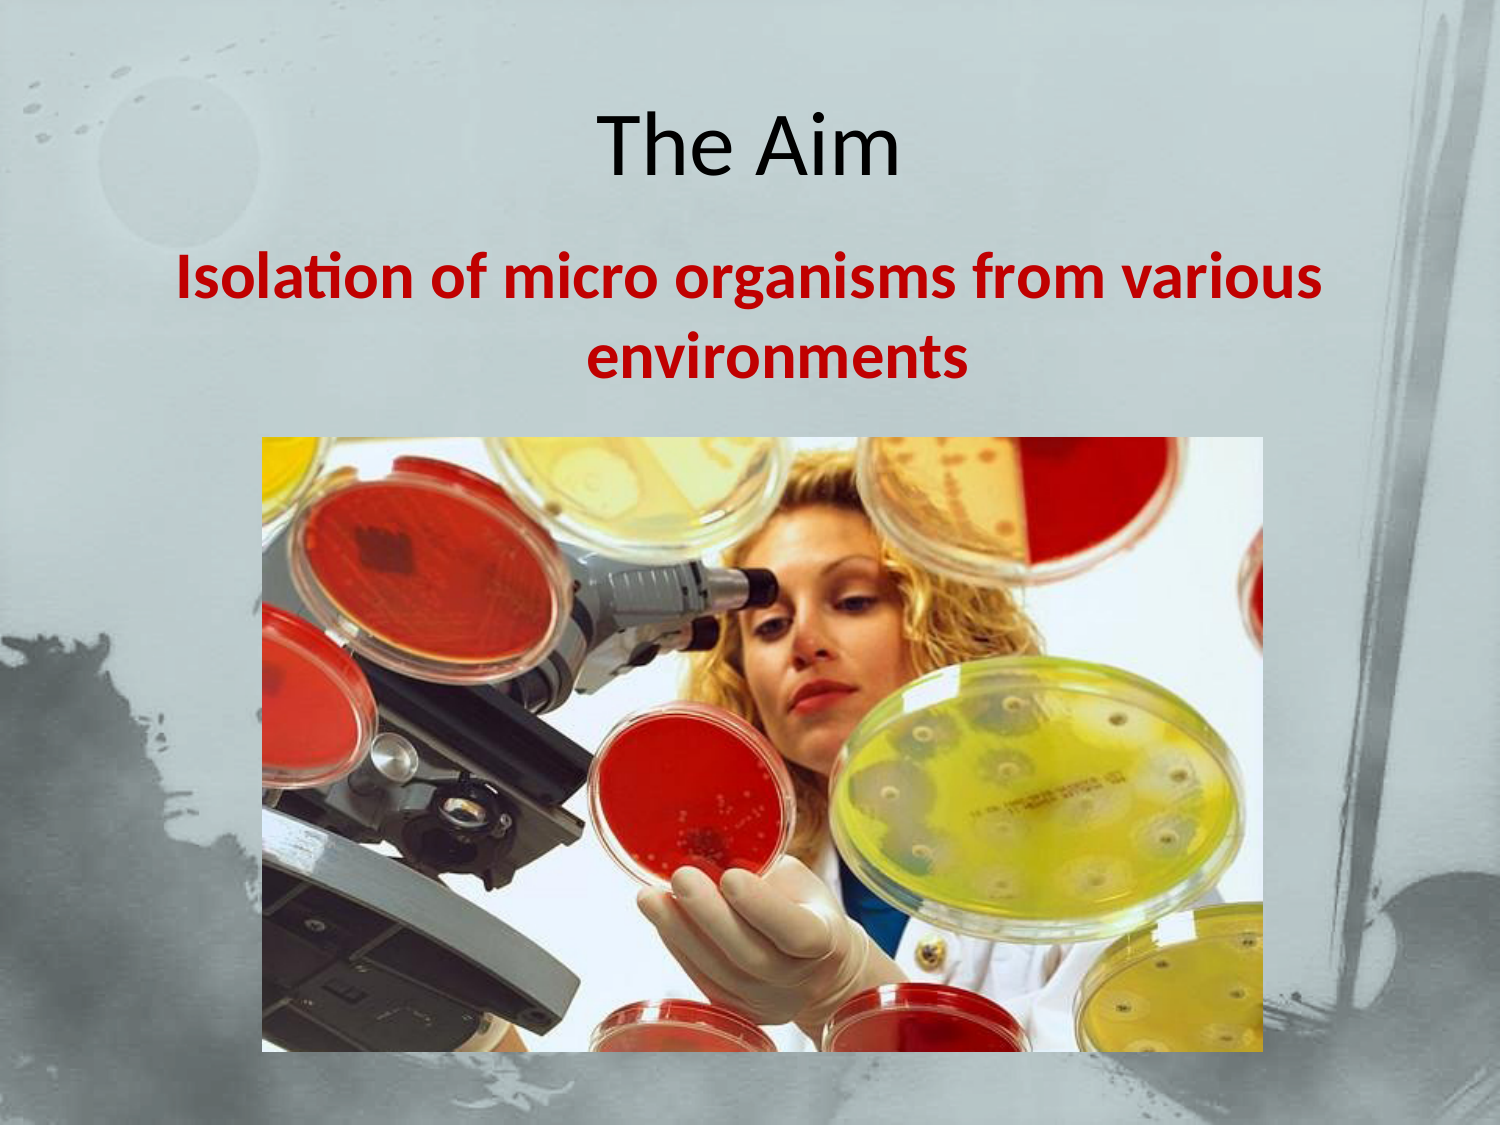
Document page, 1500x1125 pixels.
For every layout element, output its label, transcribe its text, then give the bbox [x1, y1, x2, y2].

picture [262, 437, 1263, 1052]
title The Aim [75, 45, 1425, 224]
list Isolation of micro organisms from various environments [75, 224, 1425, 968]
